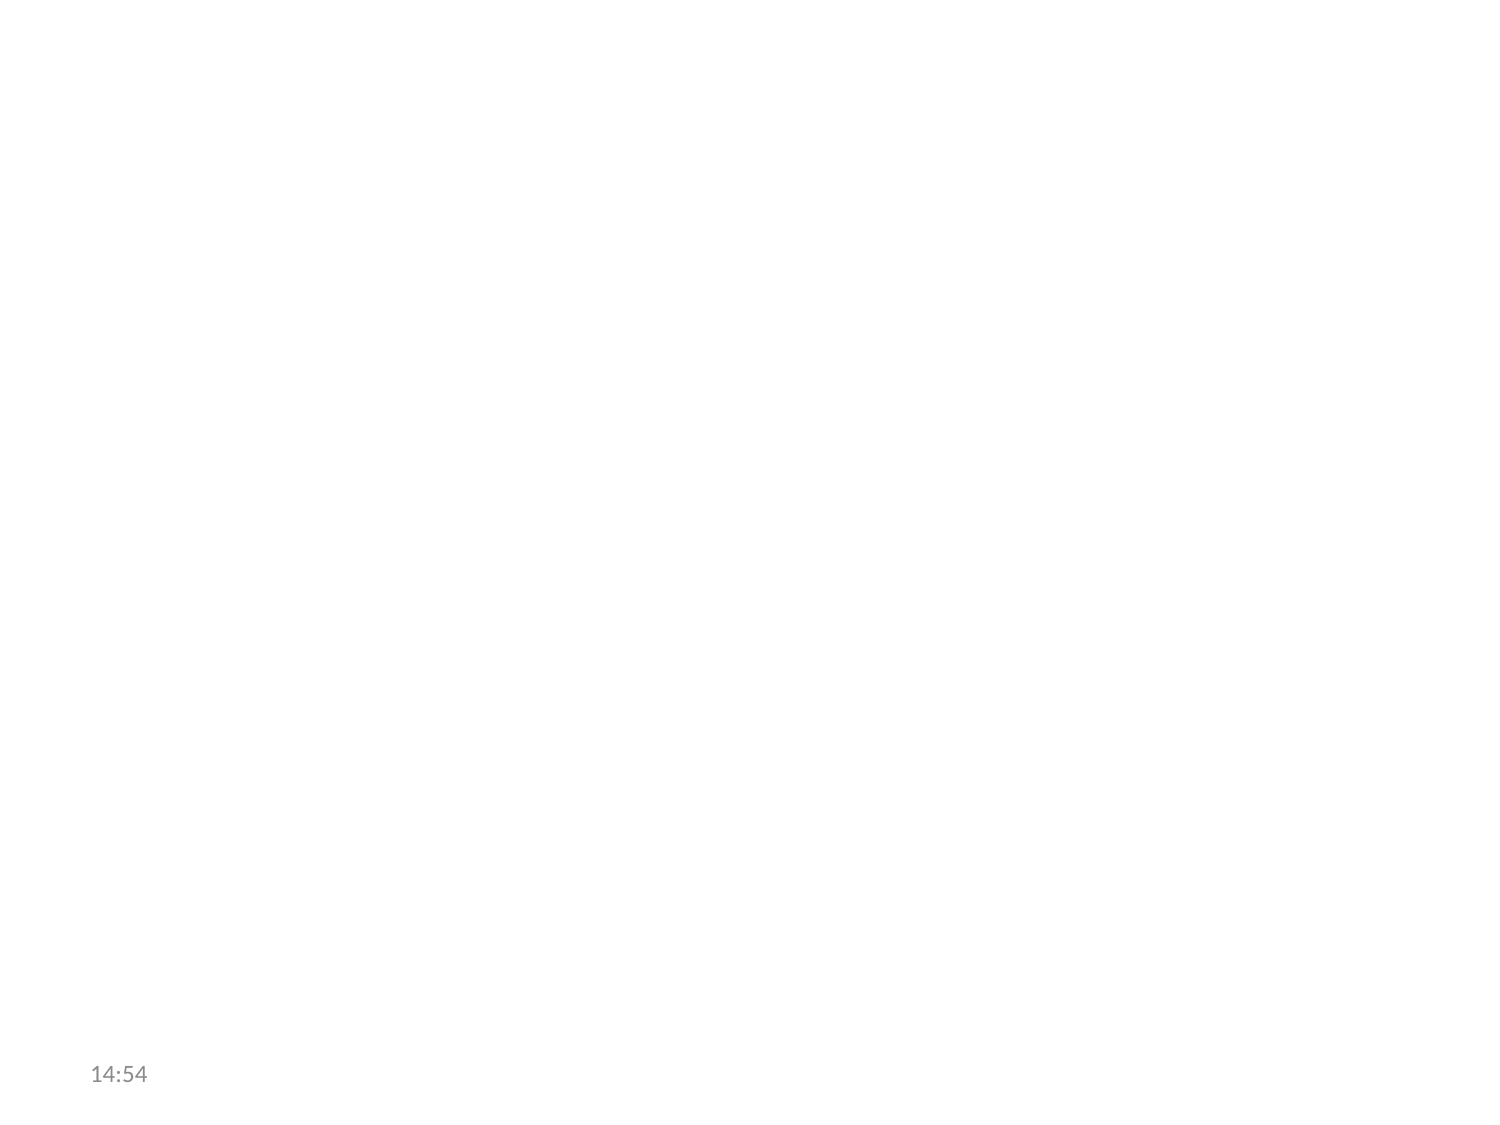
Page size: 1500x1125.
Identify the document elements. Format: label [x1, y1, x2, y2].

slide_number [75, 1042, 425, 1103]
